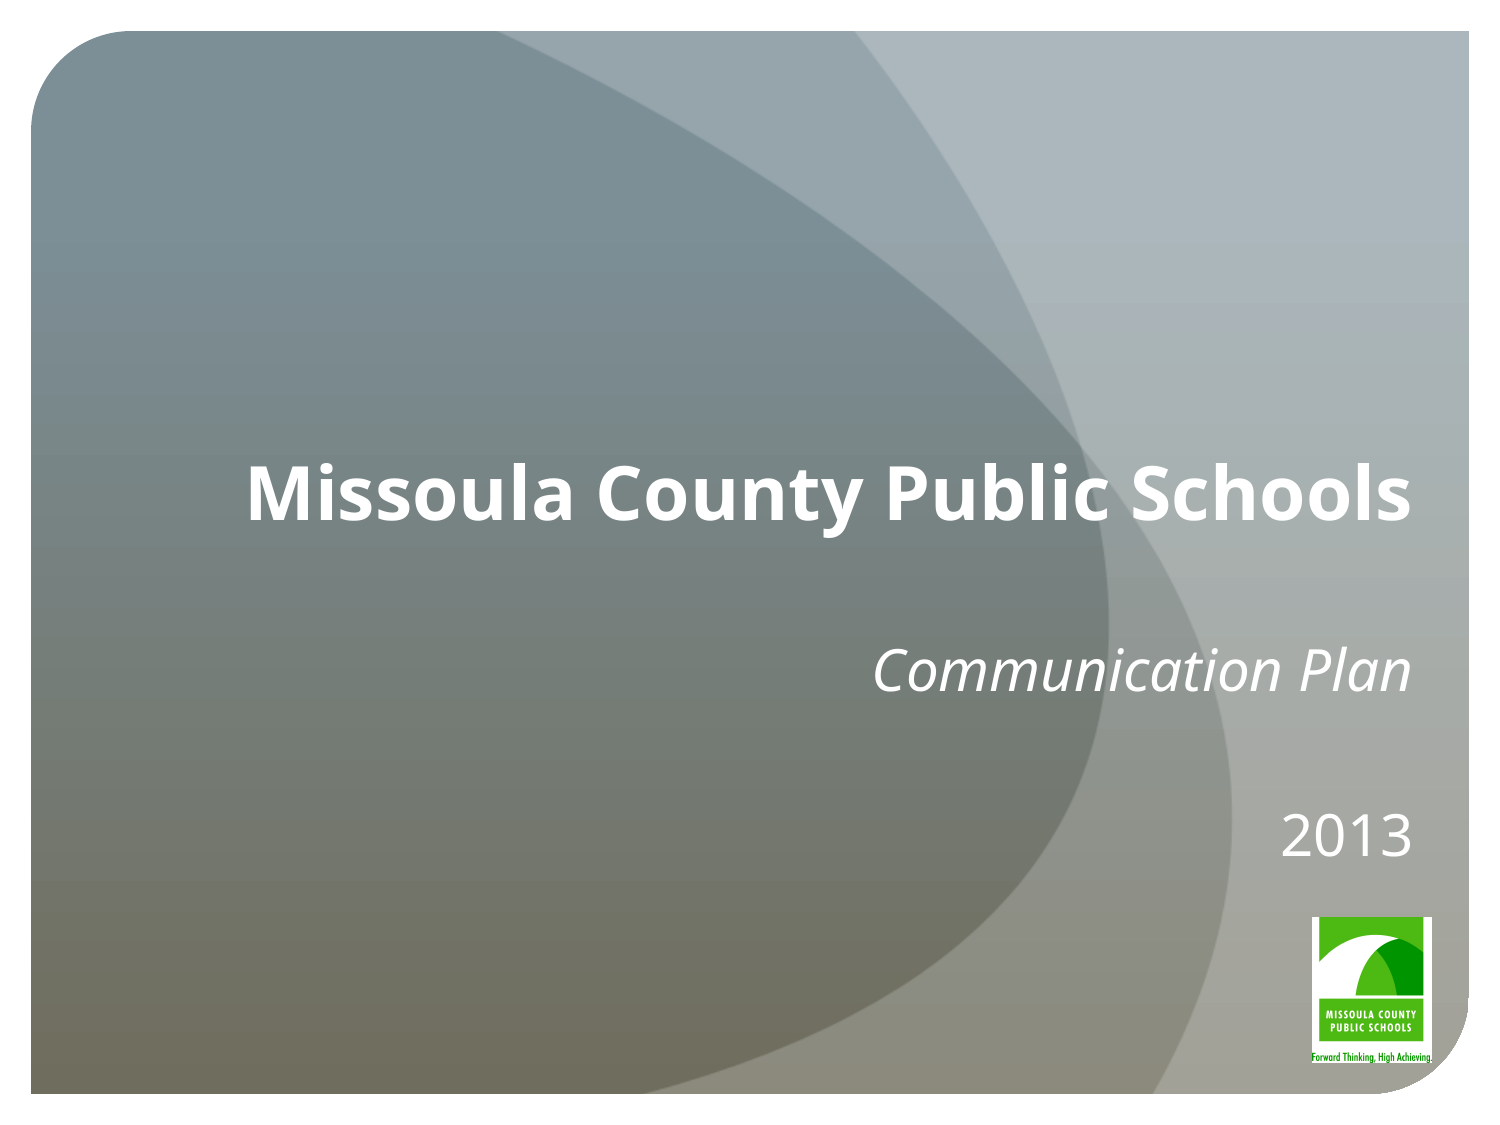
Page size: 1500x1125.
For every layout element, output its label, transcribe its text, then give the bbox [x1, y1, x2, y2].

picture [25, 30, 1474, 1095]
list Communication Plan 2013 [0, 543, 1429, 895]
title Missoula County Public Schools [127, 425, 1429, 543]
